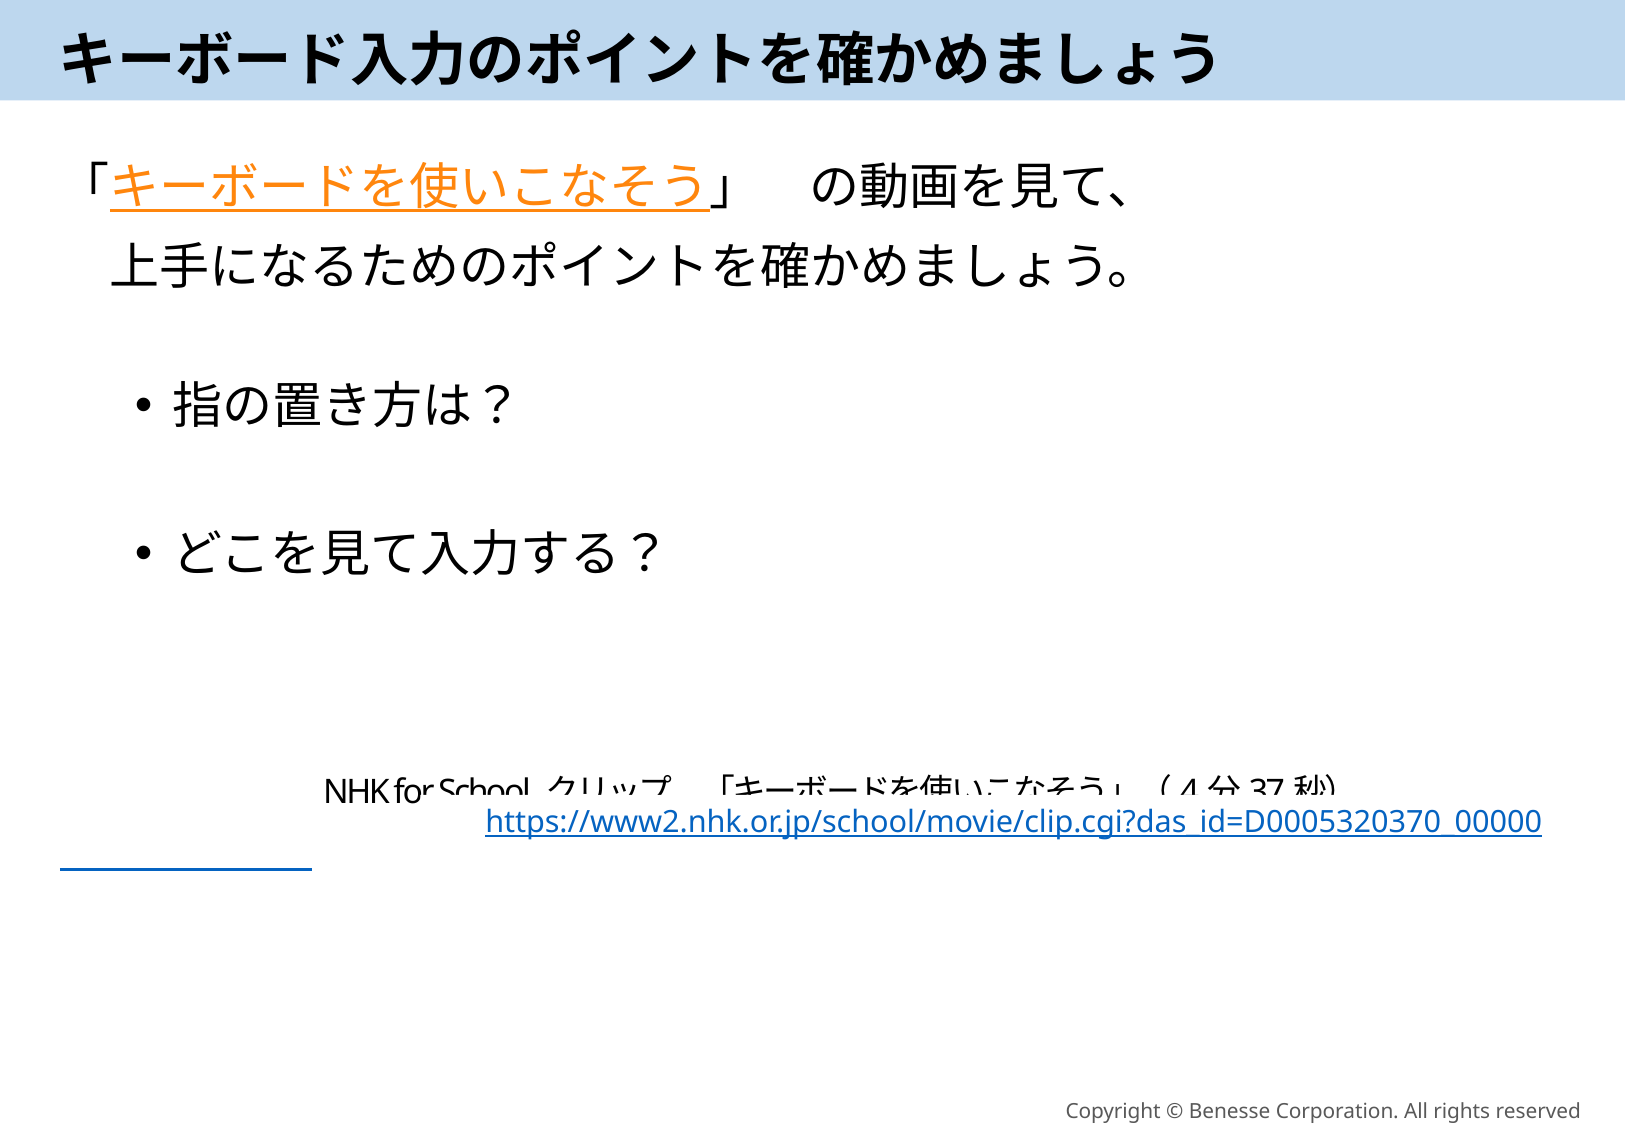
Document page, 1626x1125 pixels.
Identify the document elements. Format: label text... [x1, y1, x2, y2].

text_box https://www2.nhk.or.jp/school/movie/clip.cgi?das_id=D0005320370_00000 [420, 794, 1607, 852]
title キーボード入力のポイントを確かめましょう [0, 0, 1625, 101]
list 「キーボードを使いこなそう」 の動画を見て、 上手になるためのポイントを確かめましょう。 指の置き方は？ どこを見て入力する？ NHK for School クリップ 「キーボードを使いこなそう」（4分37秒） [44, 147, 1581, 978]
